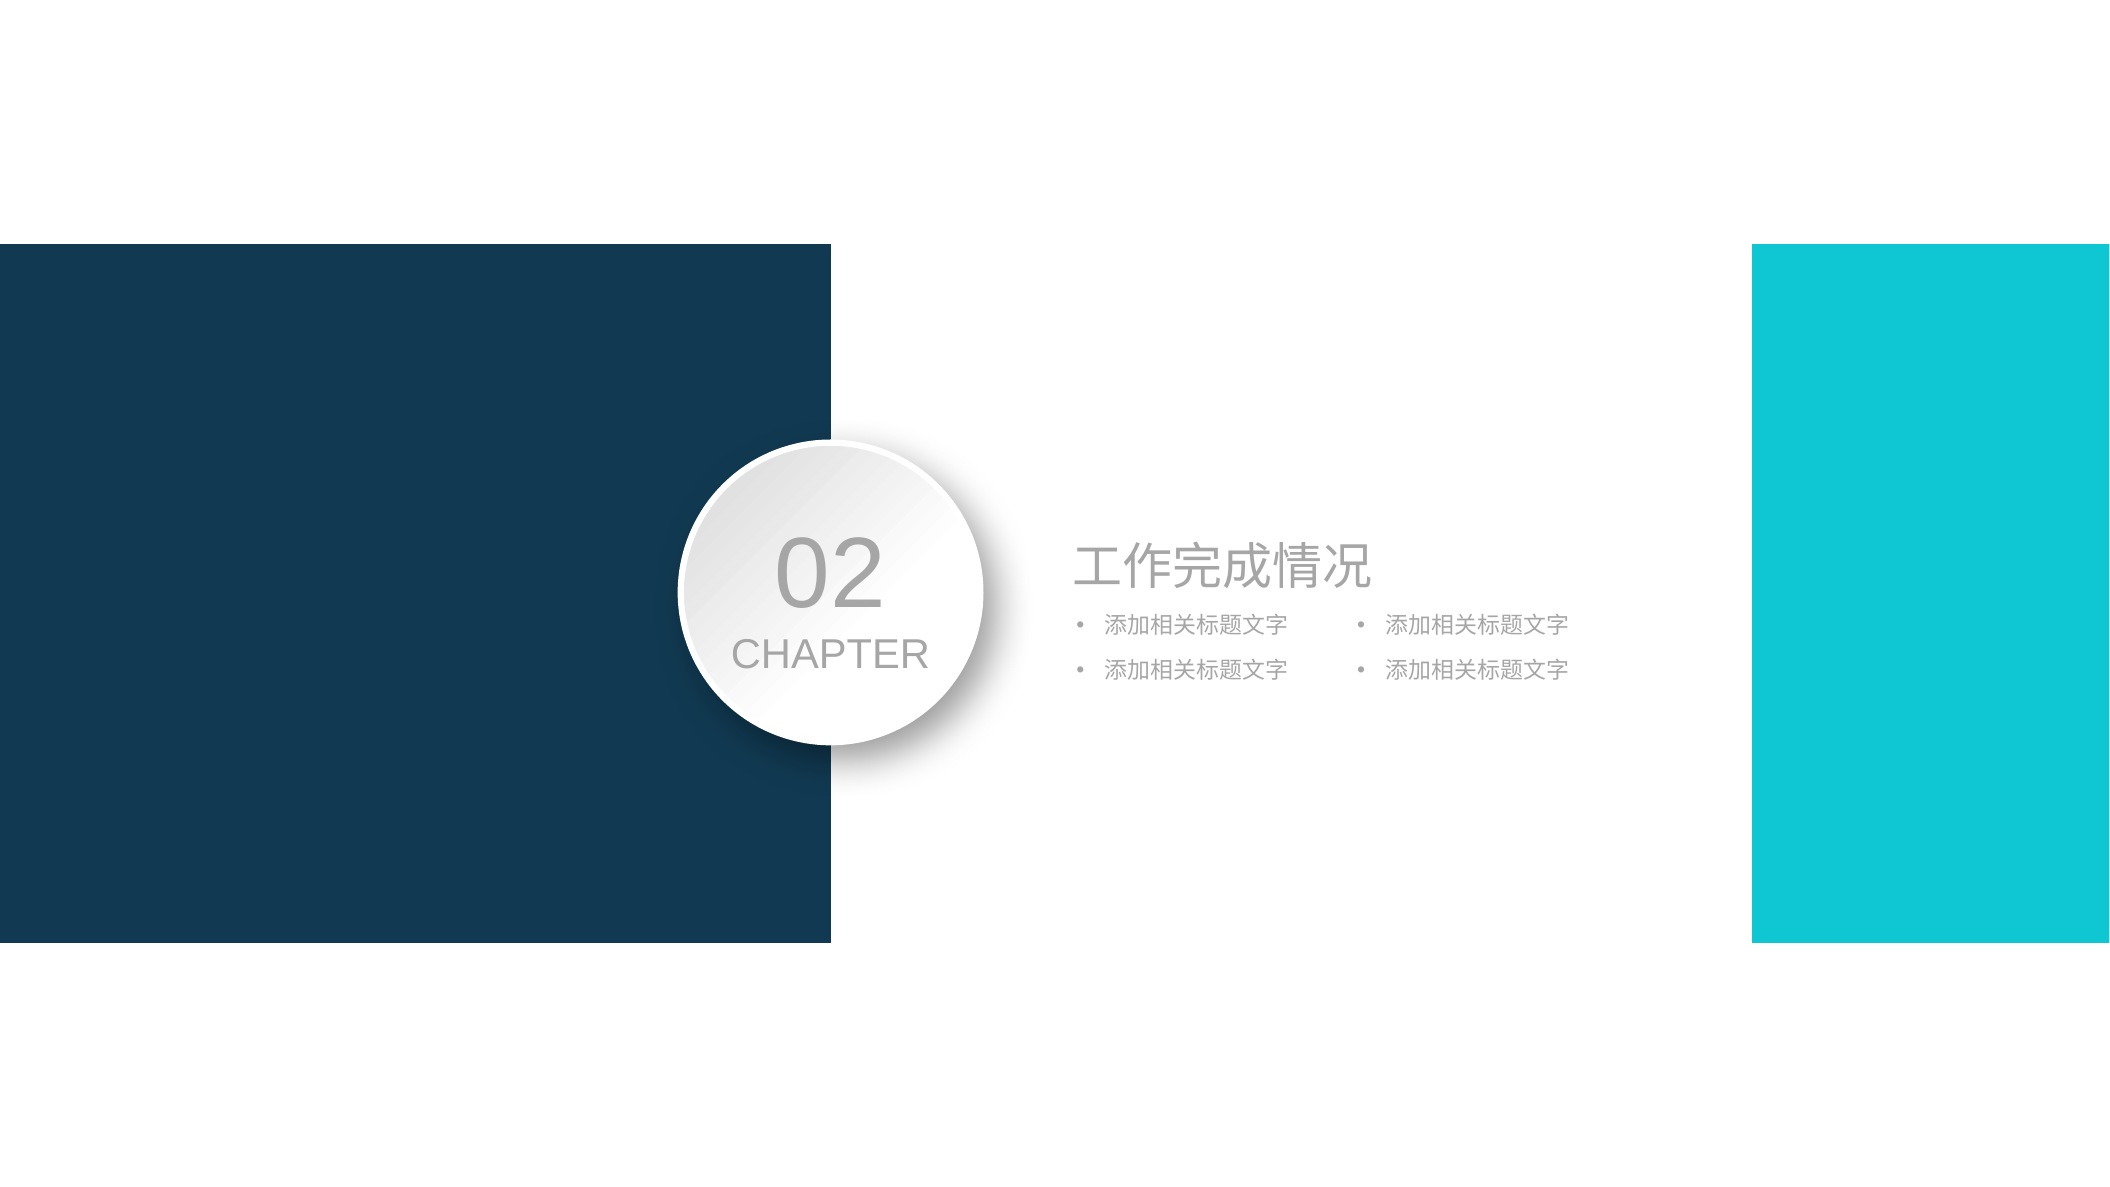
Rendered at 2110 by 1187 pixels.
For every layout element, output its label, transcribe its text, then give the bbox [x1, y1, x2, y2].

text_box 添加相关标题文字 [1342, 648, 1585, 691]
text_box 添加相关标题文字 [1061, 648, 1304, 691]
text_box [679, 441, 982, 744]
text_box 02 CHAPTER [706, 507, 955, 678]
text_box 添加相关标题文字 [1342, 603, 1585, 646]
text_box 工作完成情况 [1072, 534, 1595, 595]
text_box 添加相关标题文字 [1061, 603, 1304, 646]
text_box [1751, 243, 2110, 943]
text_box [0, 243, 832, 943]
